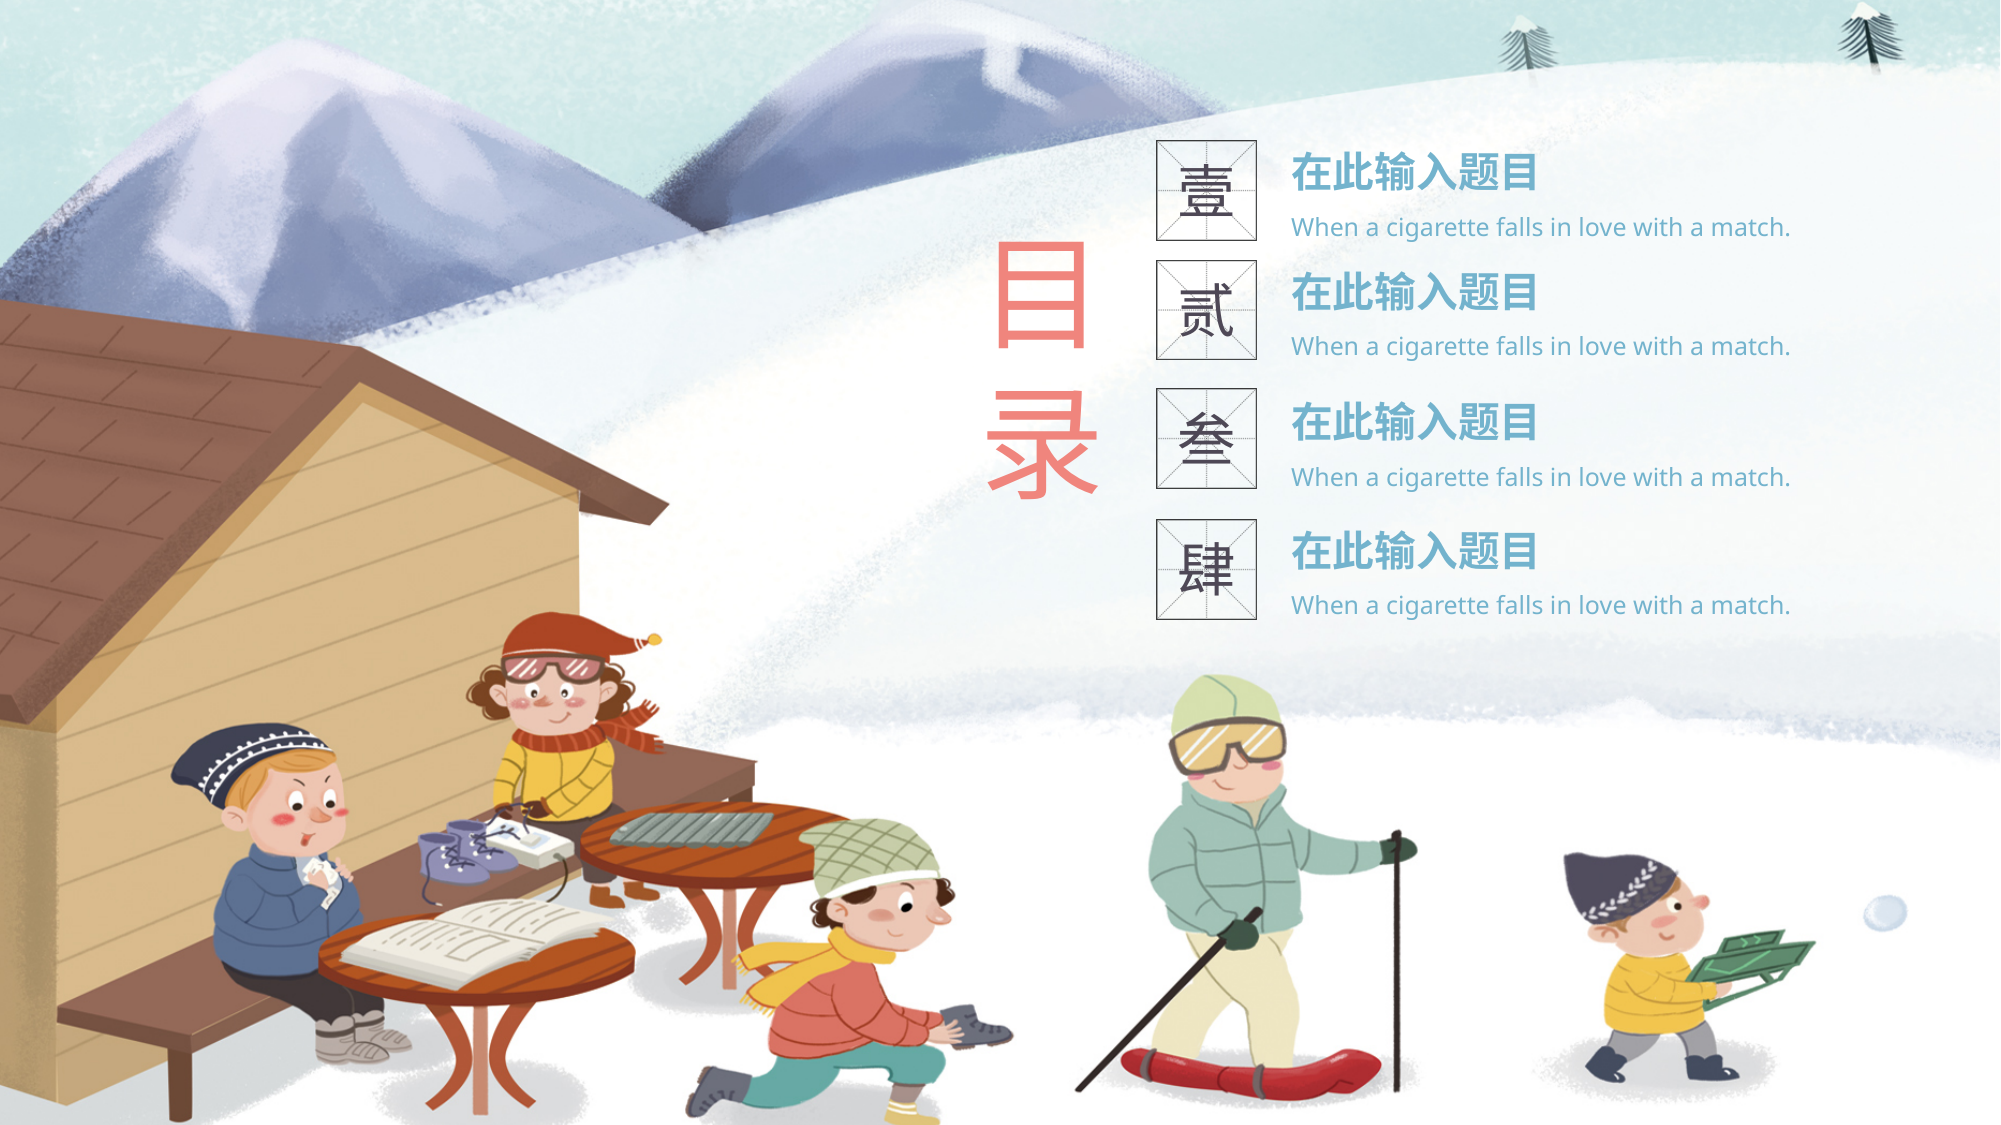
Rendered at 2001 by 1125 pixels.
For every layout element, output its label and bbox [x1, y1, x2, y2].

text_box [1156, 140, 1257, 241]
text_box [1156, 260, 1257, 361]
text_box [1156, 519, 1257, 620]
text_box [1156, 388, 1257, 489]
picture [0, 0, 2001, 1125]
